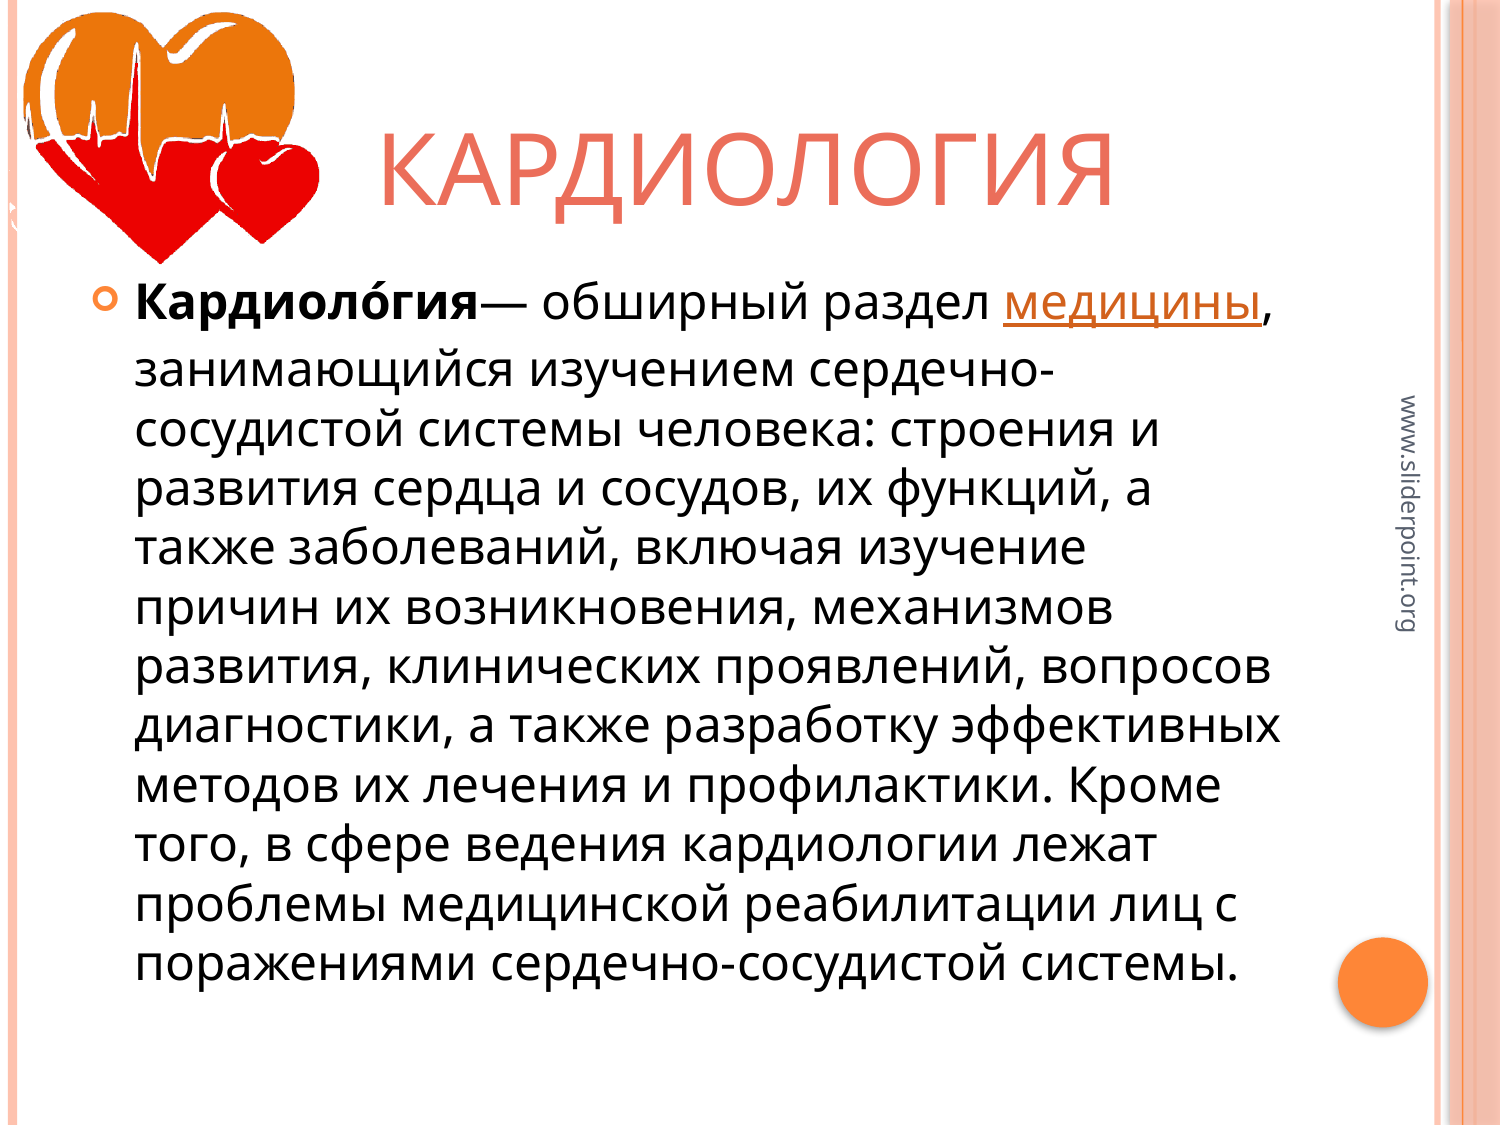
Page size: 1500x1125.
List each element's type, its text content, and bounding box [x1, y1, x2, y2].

title Кардиология [343, 45, 1300, 233]
list Кардиоло́гия— обширный раздел медицины, занимающийся изучением сердечно-сосудистой системы человека: строения и развития сердца и сосудов, их функций, а также заболеваний, включая изучение причин их возникновения, механизмов развития, клинических проявлений, вопросов диагностики, а также разработку эффективных методов их лечения и профилактики. Кроме того, в сфере ведения кардиологии лежат проблемы медицинской реабилитации лиц с поражениями сердечно-сосудистой системы. [75, 262, 1300, 1062]
footer www.sliderpoint.org [1379, 380, 1440, 906]
picture [0, 0, 337, 289]
